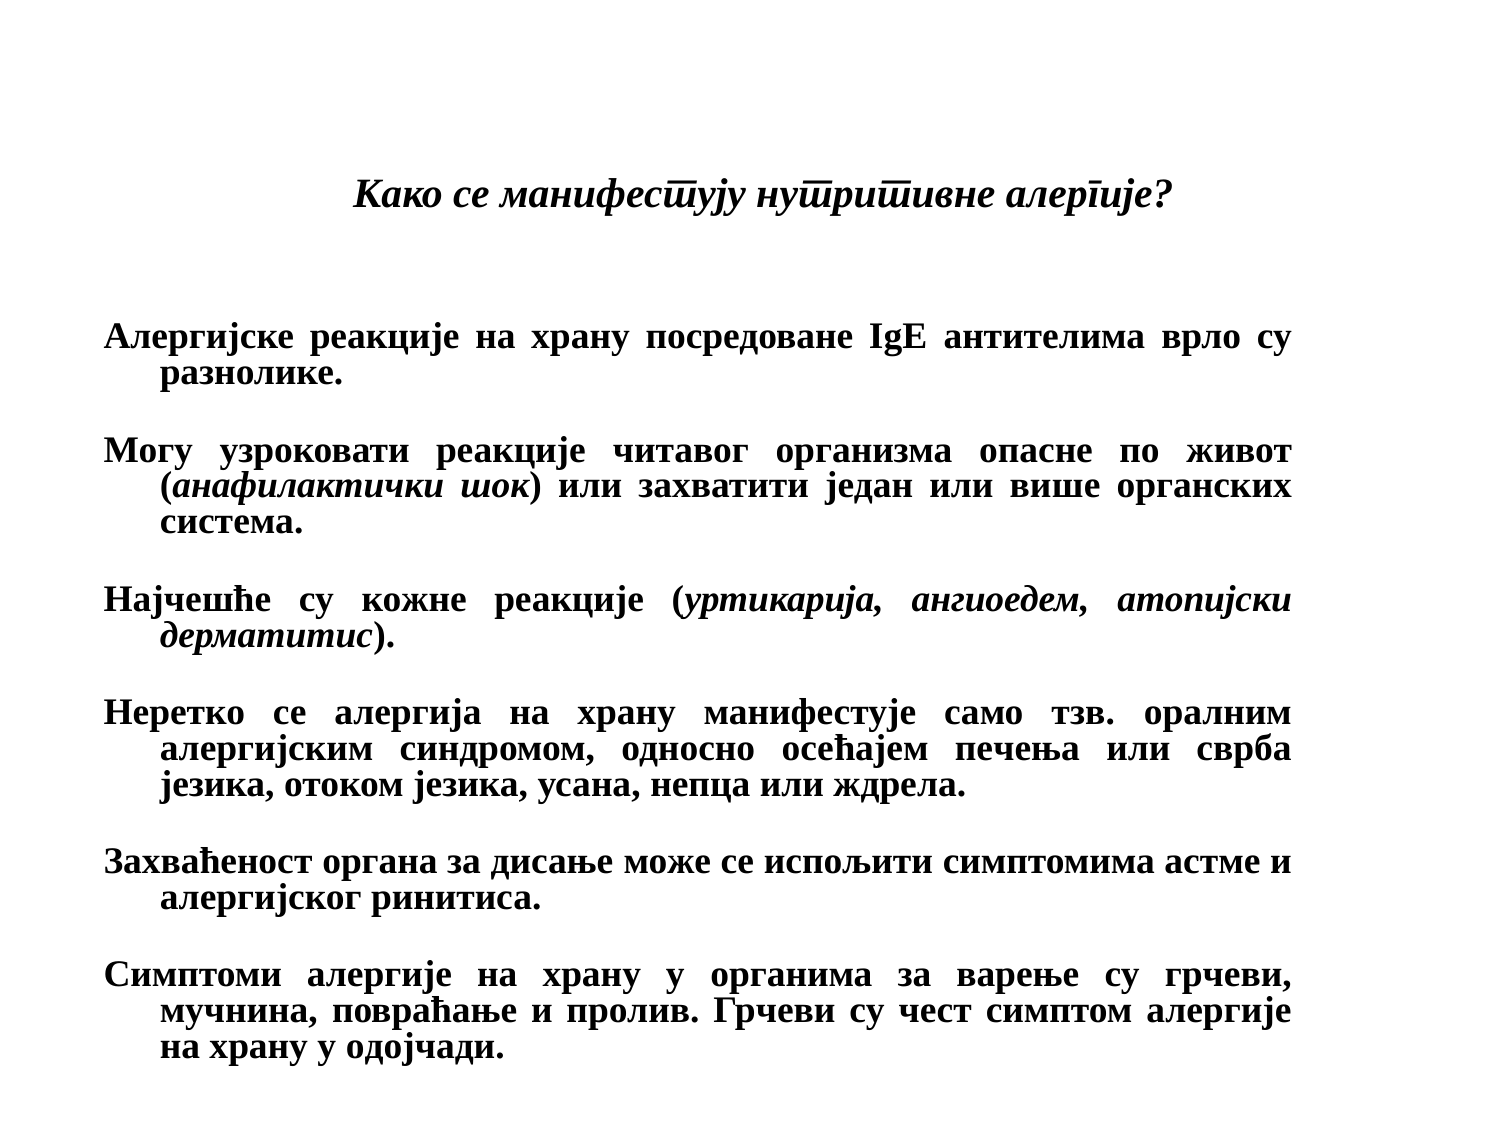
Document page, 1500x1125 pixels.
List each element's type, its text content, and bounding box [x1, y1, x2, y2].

title Како се манифестују нутритивне алергије? [88, 78, 1439, 304]
list Алергијске реакције на храну посредоване IgE антителима врло су разнолике. Могу узроковати реакције читавог организма опасне по живот (анафилактички шок) или захватити један или више органских система. Најчешће су кожне реакције (уртикарија, ангиоедем, атопијски дерматитис). Неретко се алергија на храну манифестује само тзв. оралним алергијским синдромом, односно осећајем печења или сврба језика, отоком језика, усана, непца или ждрела. Захваћеност органа за дисање може се испољити симптомима астме и алергијског ринитиса. Симптоми алергије на храну у органима за варење су грчеви, мучнина, повраћање и пролив. Грчеви су чест симптом алергије на храну у одојчади. [88, 312, 1307, 1125]
